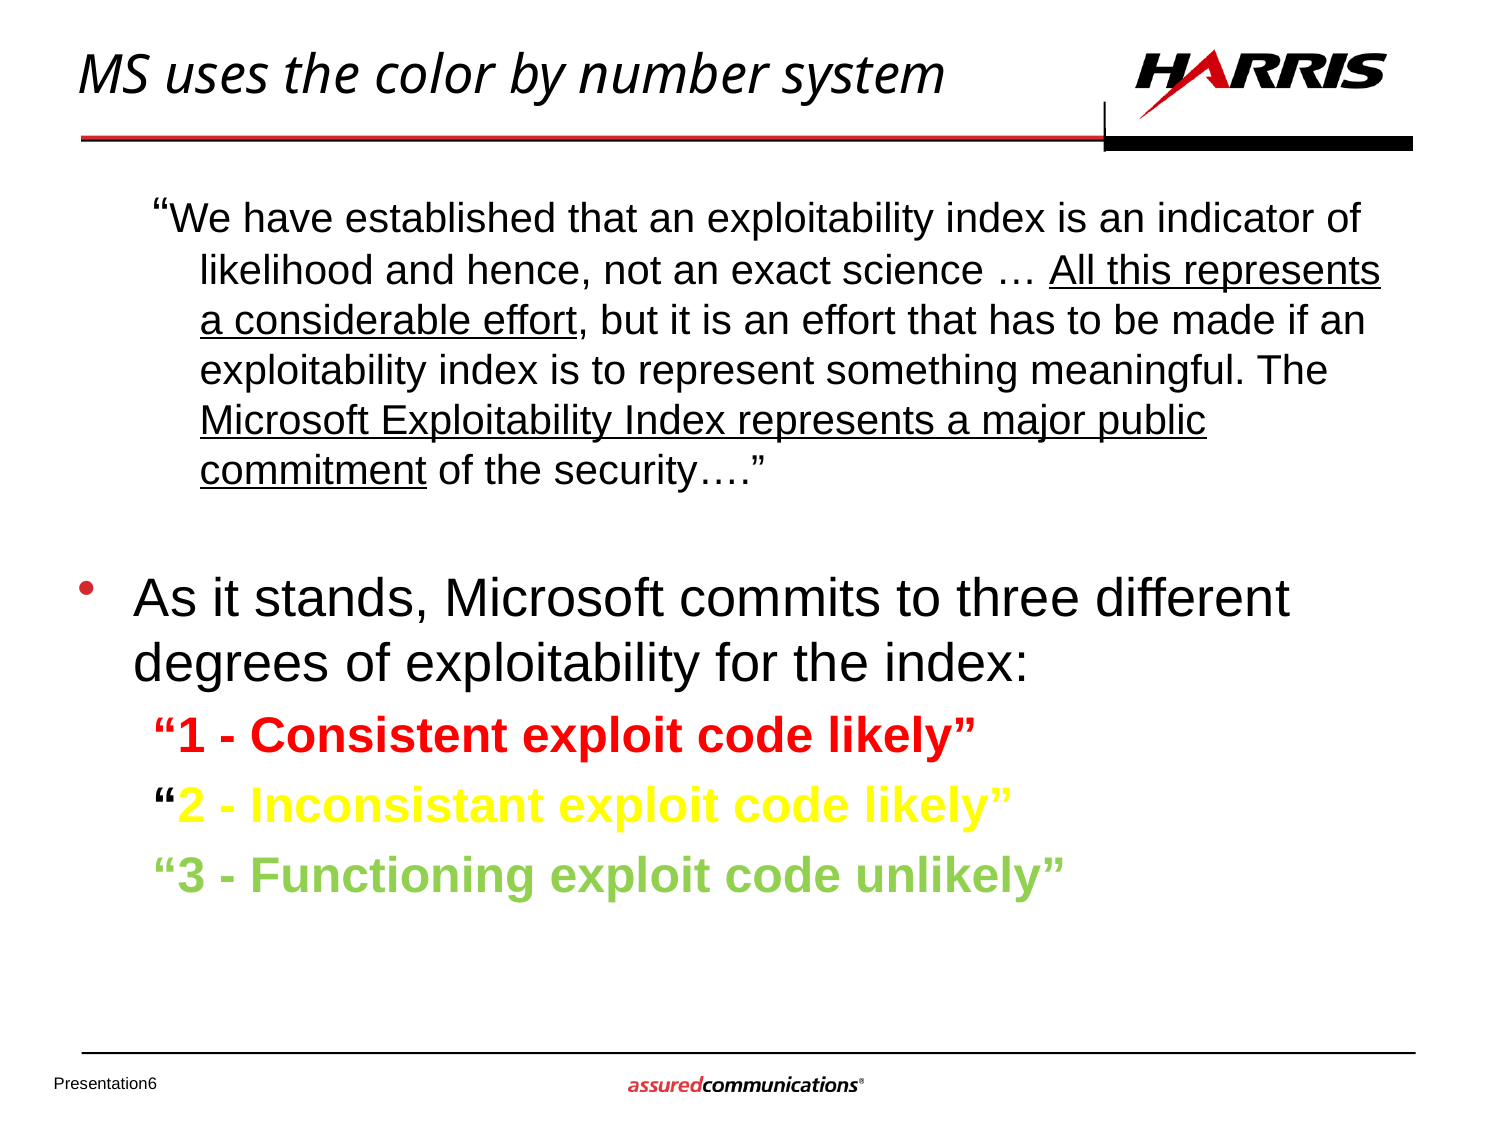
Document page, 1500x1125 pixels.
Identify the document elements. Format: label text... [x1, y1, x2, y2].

title MS uses the color by number system [62, 27, 1063, 117]
picture [628, 1076, 864, 1092]
list “We have established that an exploitability index is an indicator of likelihood and hence, not an exact science … All this represents a considerable effort, but it is an effort that has to be made if an exploitability index is to represent something meaningful. The Microsoft Exploitability Index represents a major public commitment of the security….” As it stands, Microsoft commits to three different degrees of exploitability for the index: “1 - Consistent exploit code likely” “2 - Inconsistant exploit code likely” “3 - Functioning exploit code unlikely” [62, 174, 1429, 1020]
picture [1135, 49, 1387, 119]
